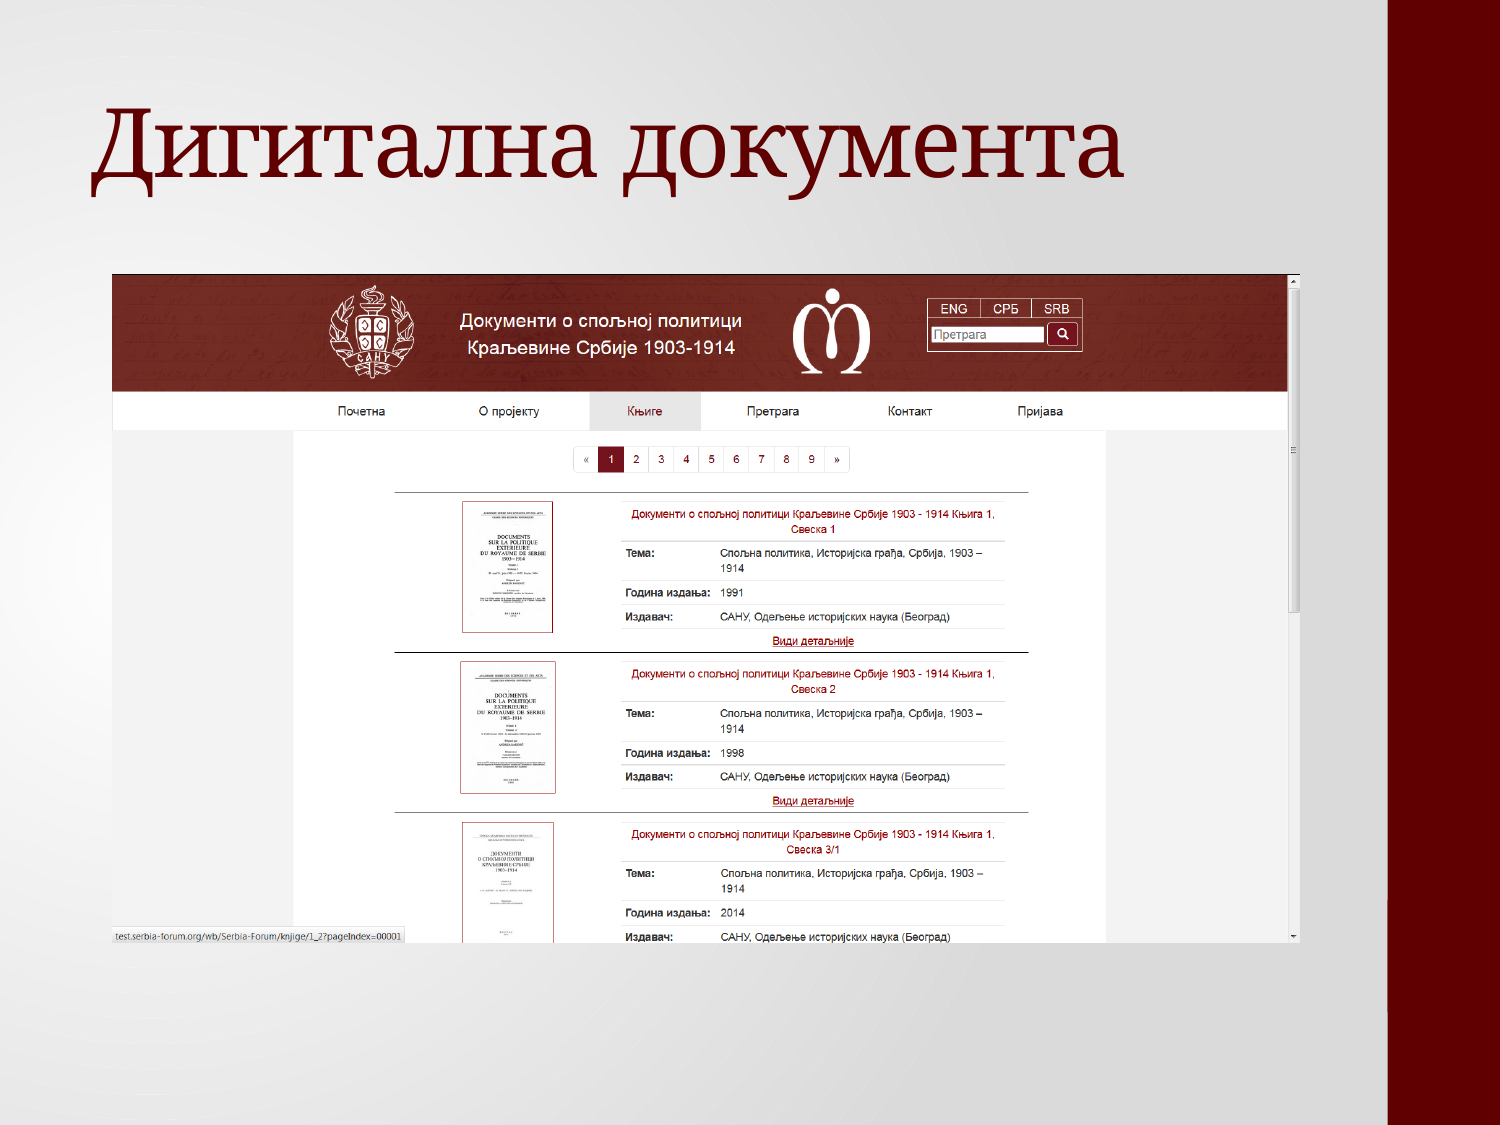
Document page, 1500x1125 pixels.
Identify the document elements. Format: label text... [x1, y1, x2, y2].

title Дигитална документа [75, 45, 1325, 233]
picture [111, 274, 1301, 944]
